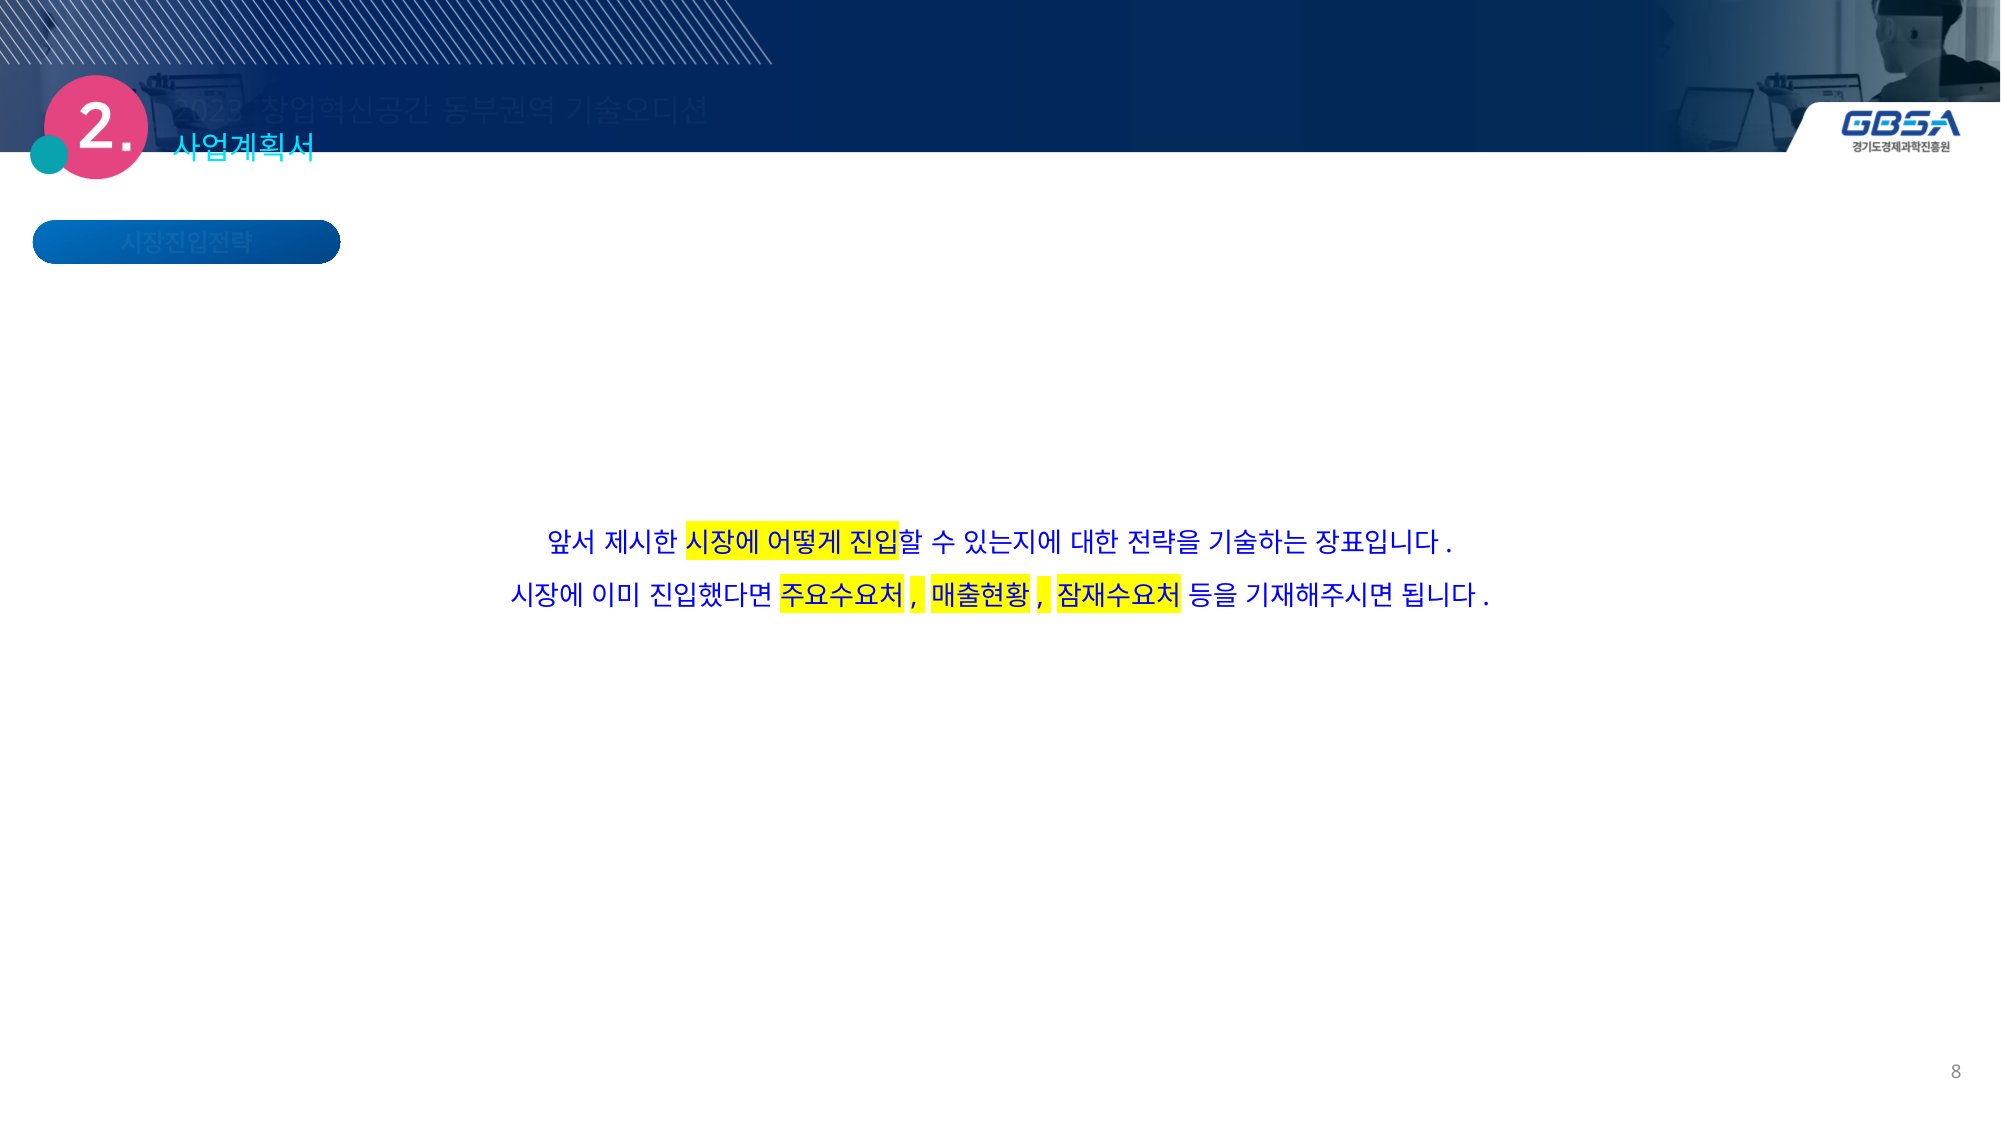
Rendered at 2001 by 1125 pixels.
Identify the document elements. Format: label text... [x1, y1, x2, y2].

text_box [31, 219, 342, 265]
text_box 2023 창업혁신공간 동부권역 기술오디션 사업계획서 [157, 83, 868, 173]
slide_number 8 [1782, 1042, 1977, 1103]
text_box 시장진입전략 [68, 220, 305, 264]
text_box 앞서 제시한 시장에 어떻게 진입할 수 있는지에 대한 전략을 기술하는 장표입니다. 시장에 이미 진입했다면 주요수요처, 매출현황, 잠재수요처 등을 기재해주시면 됩니다. [359, 508, 1641, 619]
picture [0, 0, 2001, 1125]
